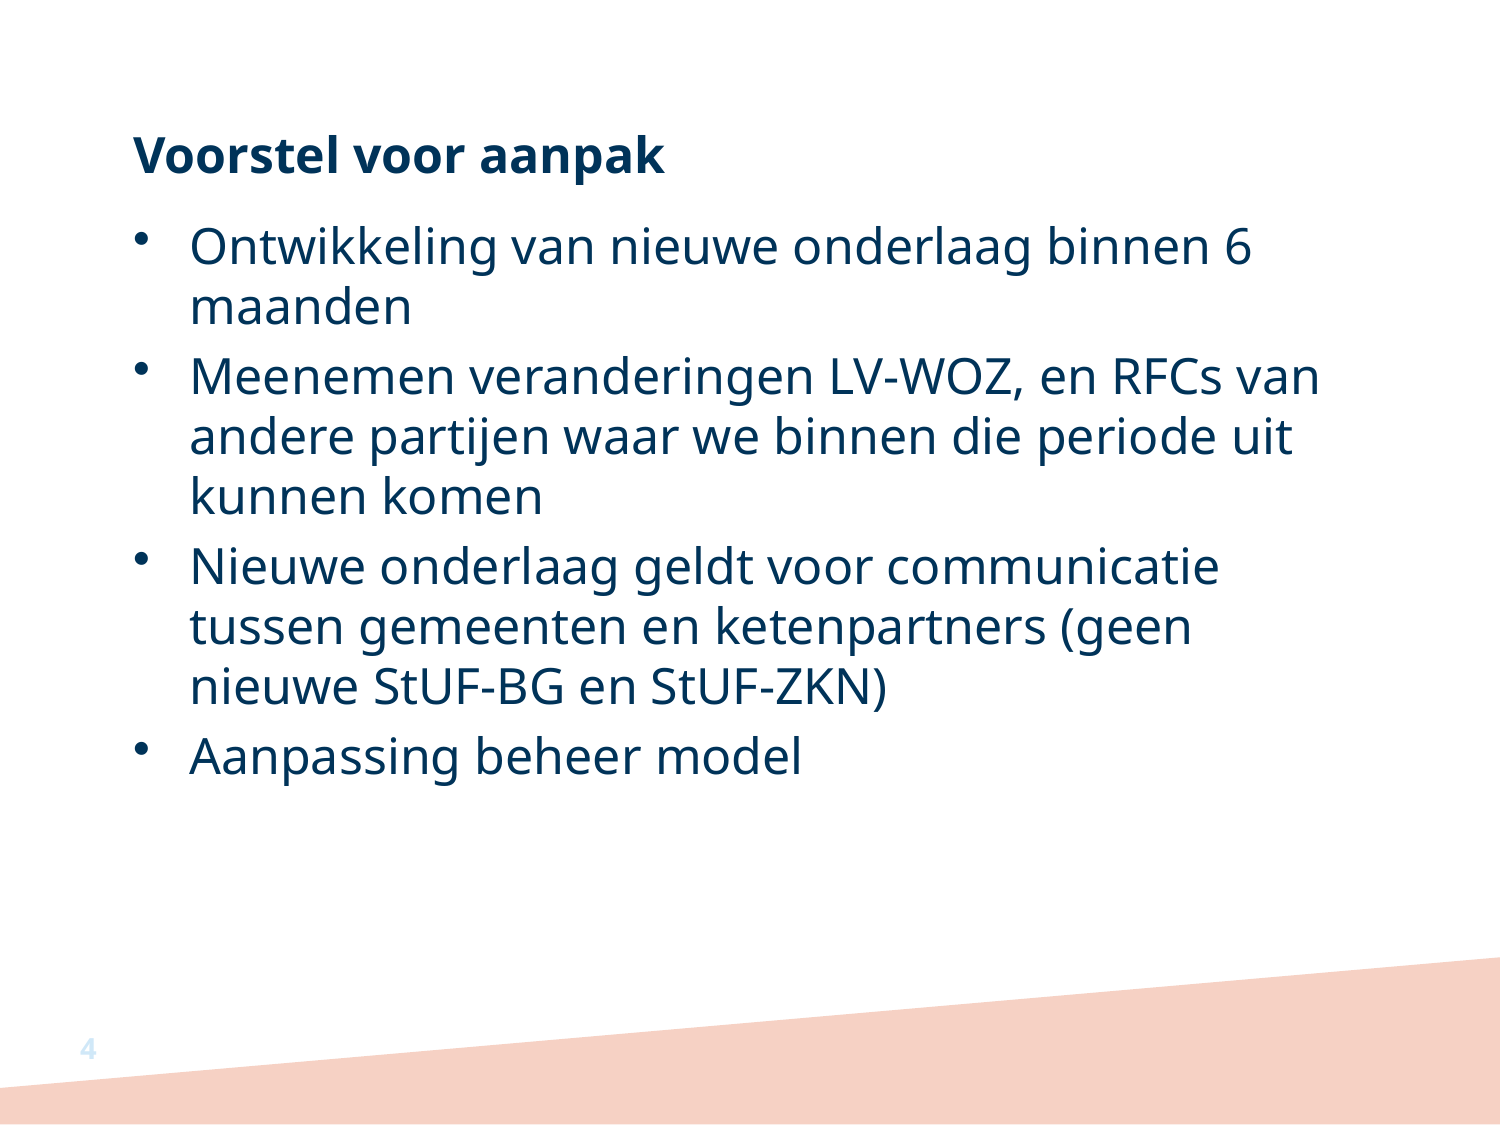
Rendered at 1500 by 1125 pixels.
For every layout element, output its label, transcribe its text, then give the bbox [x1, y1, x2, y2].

slide_number 4 [64, 1023, 172, 1071]
list Ontwikkeling van nieuwe onderlaag binnen 6 maanden Meenemen veranderingen LV-WOZ, en RFCs van andere partijen waar we binnen die periode uit kunnen komen Nieuwe onderlaag geldt voor communicatie tussen gemeenten en ketenpartners (geen nieuwe StUF-BG en StUF-ZKN) Aanpassing beheer model [118, 206, 1382, 963]
title Voorstel voor aanpak [118, 88, 1382, 206]
